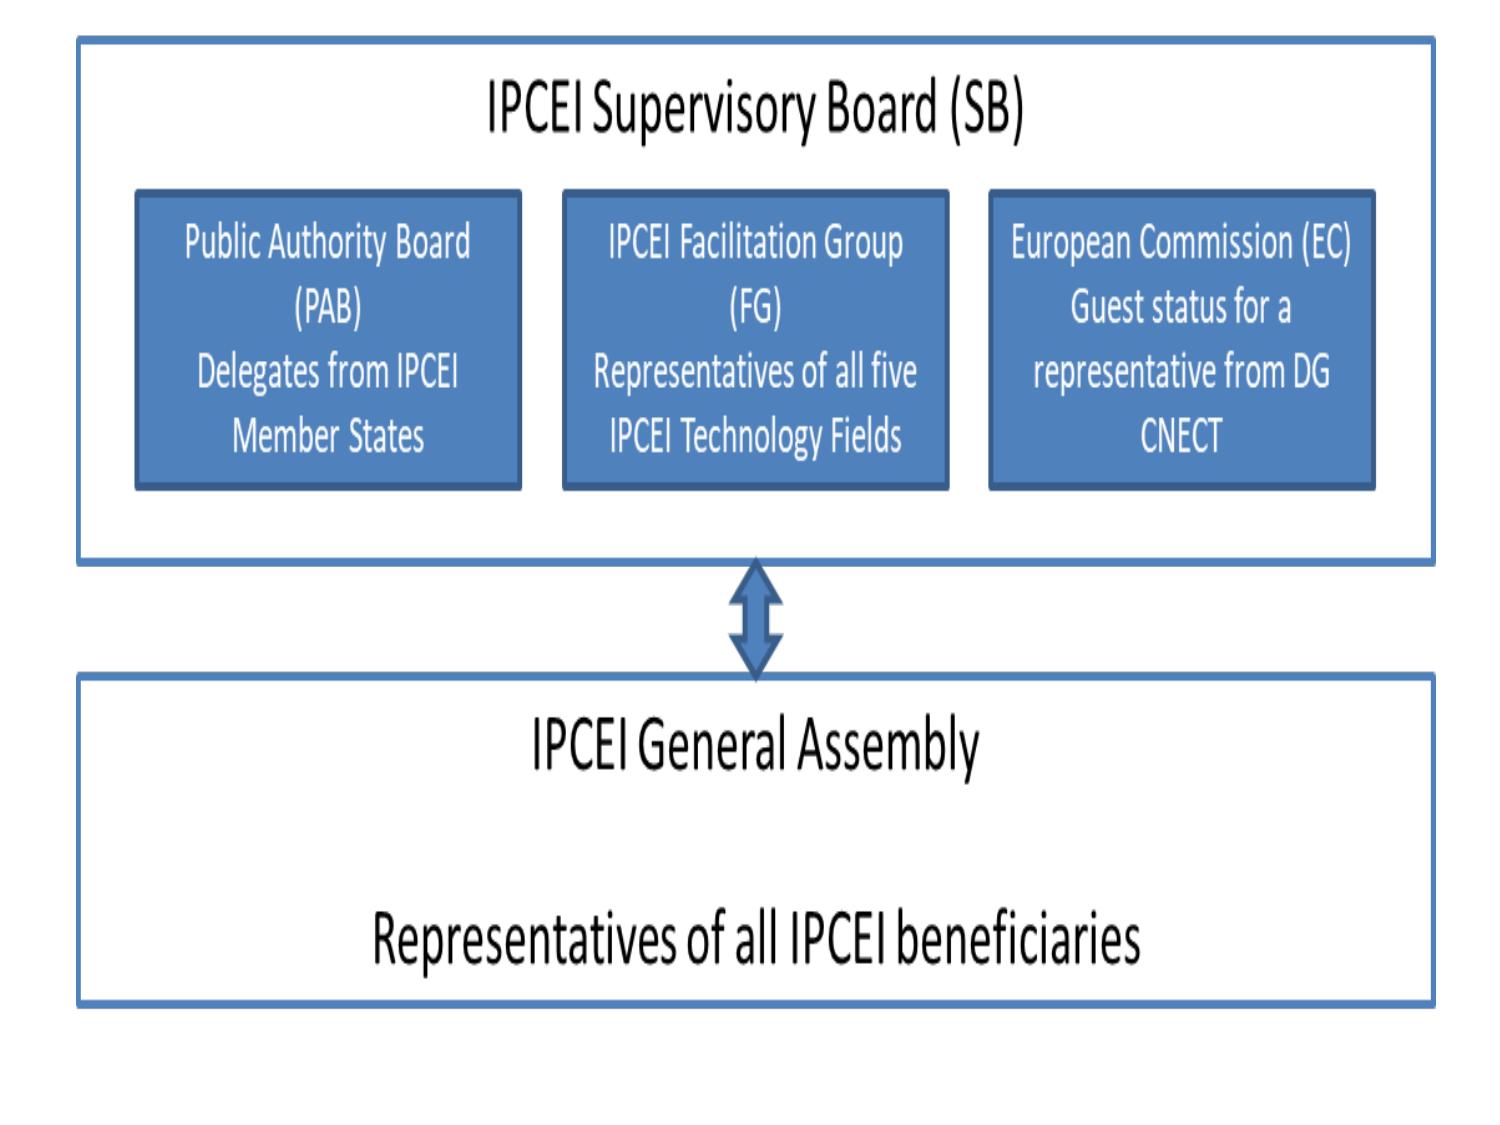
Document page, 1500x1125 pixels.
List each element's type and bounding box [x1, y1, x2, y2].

list [76, 30, 1436, 1036]
